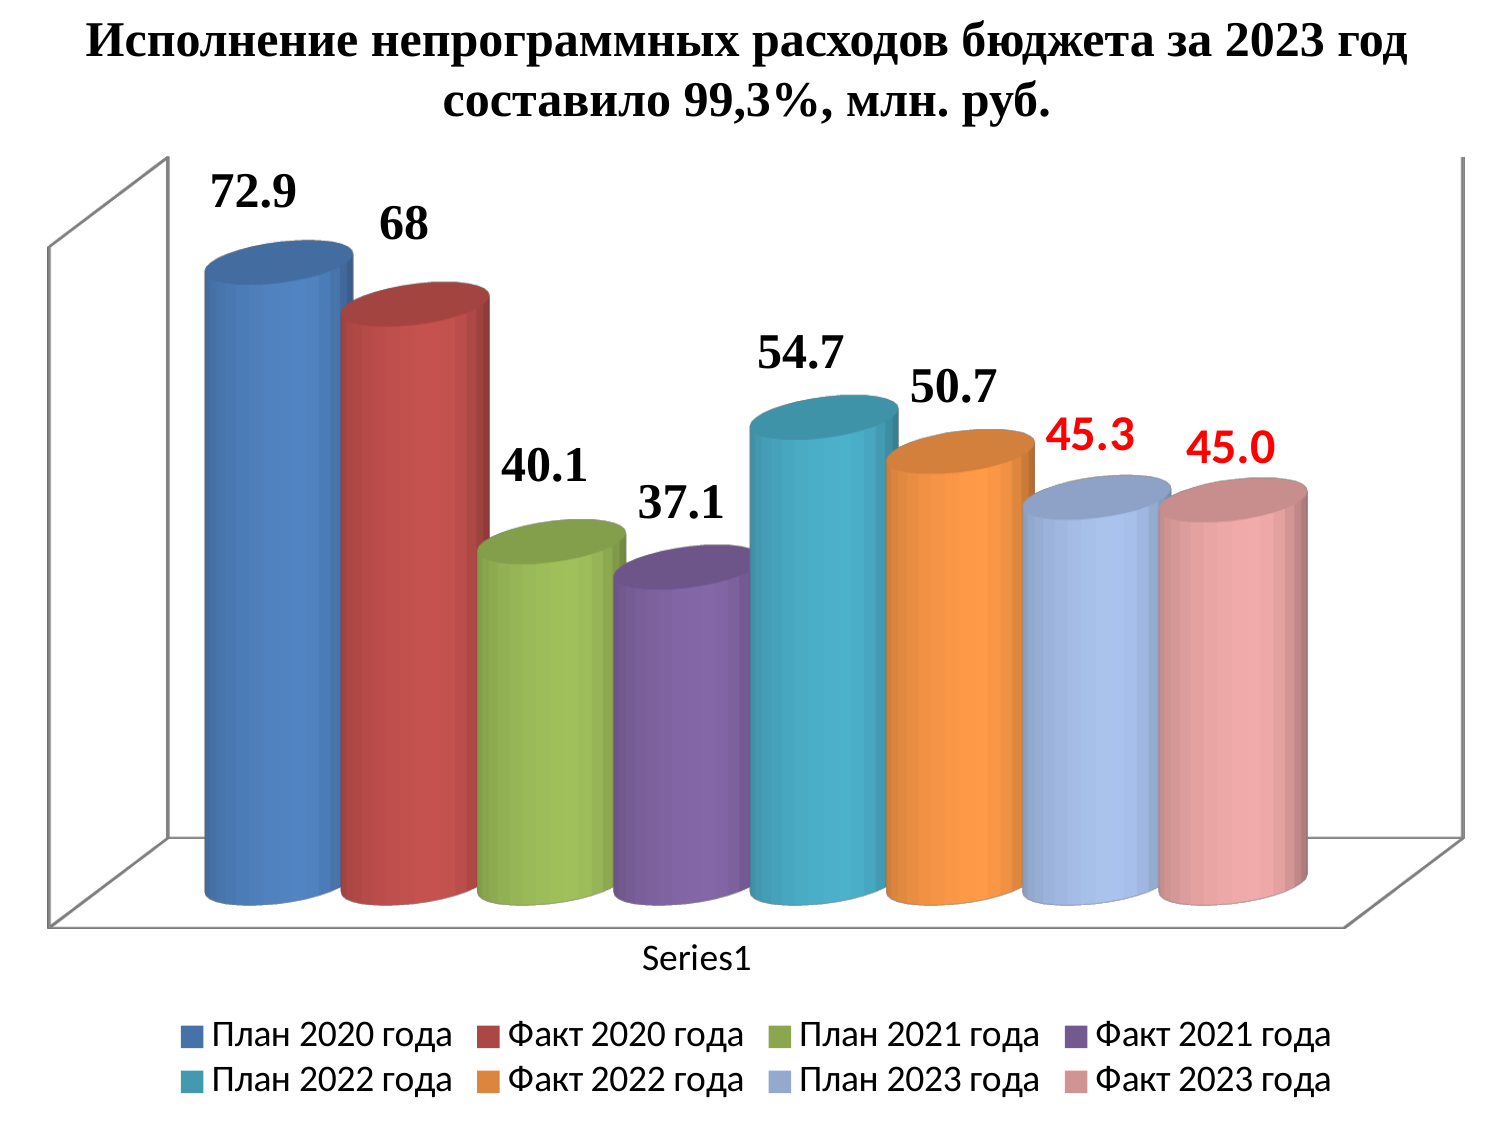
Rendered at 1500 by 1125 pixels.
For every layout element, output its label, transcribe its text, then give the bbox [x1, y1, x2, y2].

text_box Исполнение непрограммных расходов бюджета за 2023 год составило 99,3%, млн. руб. [21, 0, 1459, 125]
chart [12, 137, 1500, 1109]
